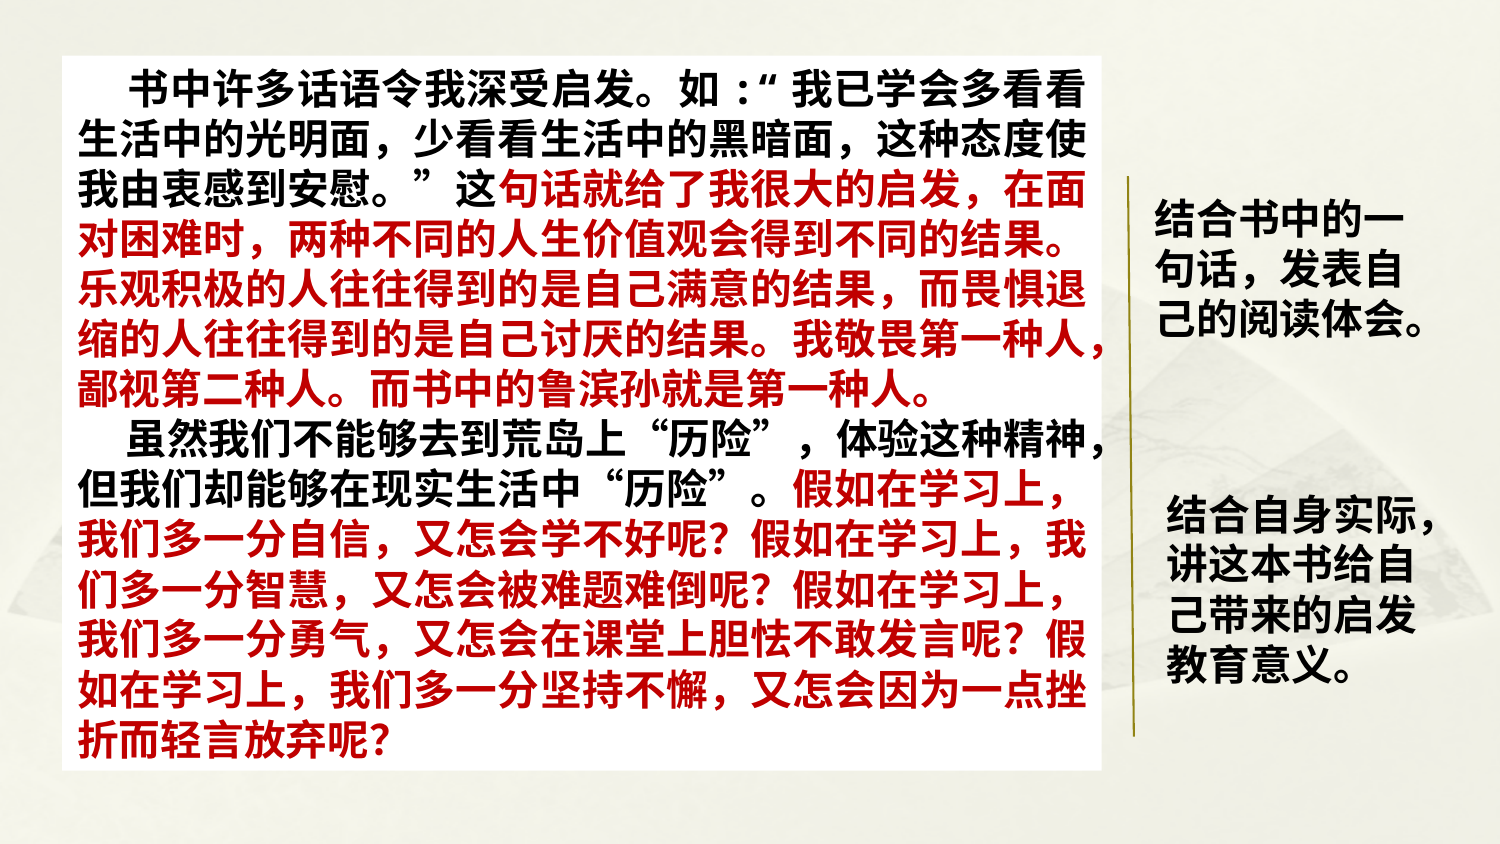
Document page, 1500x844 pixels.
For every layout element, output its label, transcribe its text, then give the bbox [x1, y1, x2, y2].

text_box 书中许多话语令我深受启发。如:“我已学会多看看生活中的光明面，少看看生活中的黑暗面，这种态度使我由衷感到安慰。”这句话就给了我很大的启发，在面对困难时，两种不同的人生价值观会得到不同的结果。乐观积极的人往往得到的是自己满意的结果，而畏惧退缩的人往往得到的是自己讨厌的结果。我敬畏第一种人，鄙视第二种人。而书中的鲁滨孙就是第一种人。 虽然我们不能够去到荒岛上“历险”，体验这种精神，但我们却能够在现实生活中“历险”。假如在学习上，我们多一分自信，又怎会学不好呢？假如在学习上，我们多一分智慧，又怎会被难题难倒呢？假如在学习上，我们多一分勇气，又怎会在课堂上胆怯不敢发言呢？假如在学习上，我们多一分坚持不懈，又怎会因为一点挫折而轻言放弃呢？ [62, 55, 1102, 771]
text_box 结合书中的一句话，发表自己的阅读体会。 [1139, 185, 1436, 351]
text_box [1127, 175, 1135, 738]
text_box 结合自身实际，讲这本书给自己带来的启发教育意义。 [1151, 480, 1447, 696]
